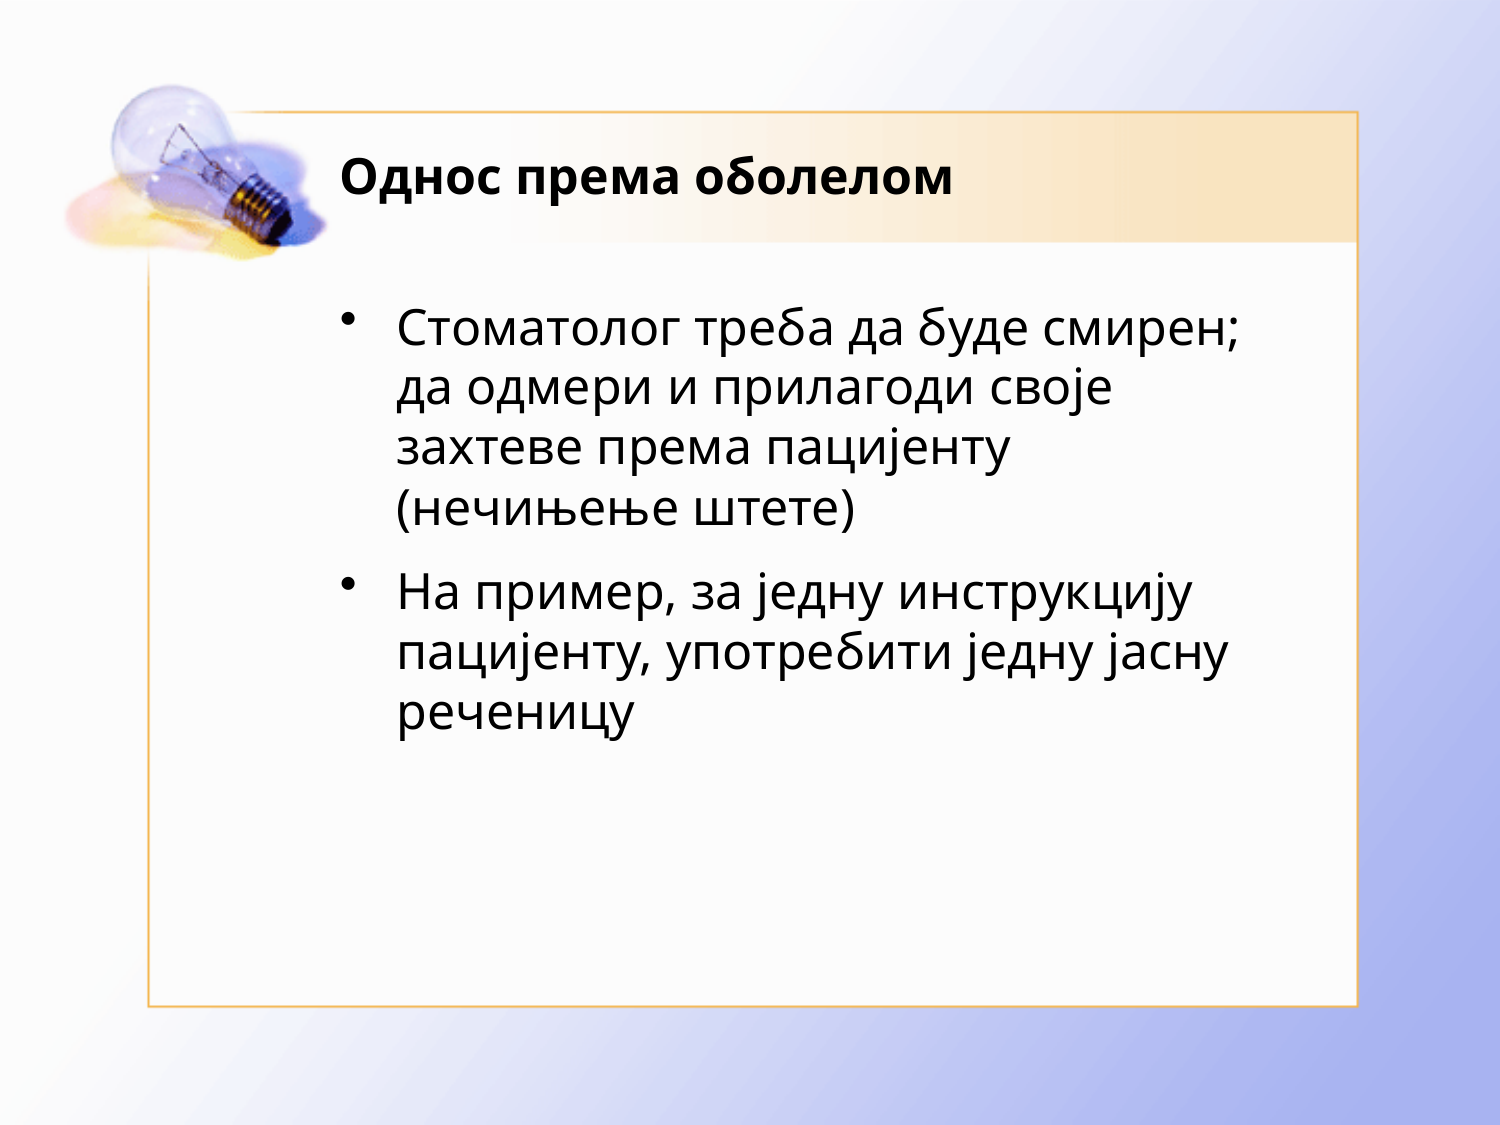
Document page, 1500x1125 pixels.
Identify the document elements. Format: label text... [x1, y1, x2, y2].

list Стоматолог треба да буде смирен; да одмери и прилагоди своје захтеве према пацијенту (нечињење штете) На пример, за једну инструкцију пацијенту, употребити једну јасну реченицу [324, 287, 1276, 926]
picture [0, 0, 1500, 1125]
title Однос према оболелом [324, 134, 1276, 223]
